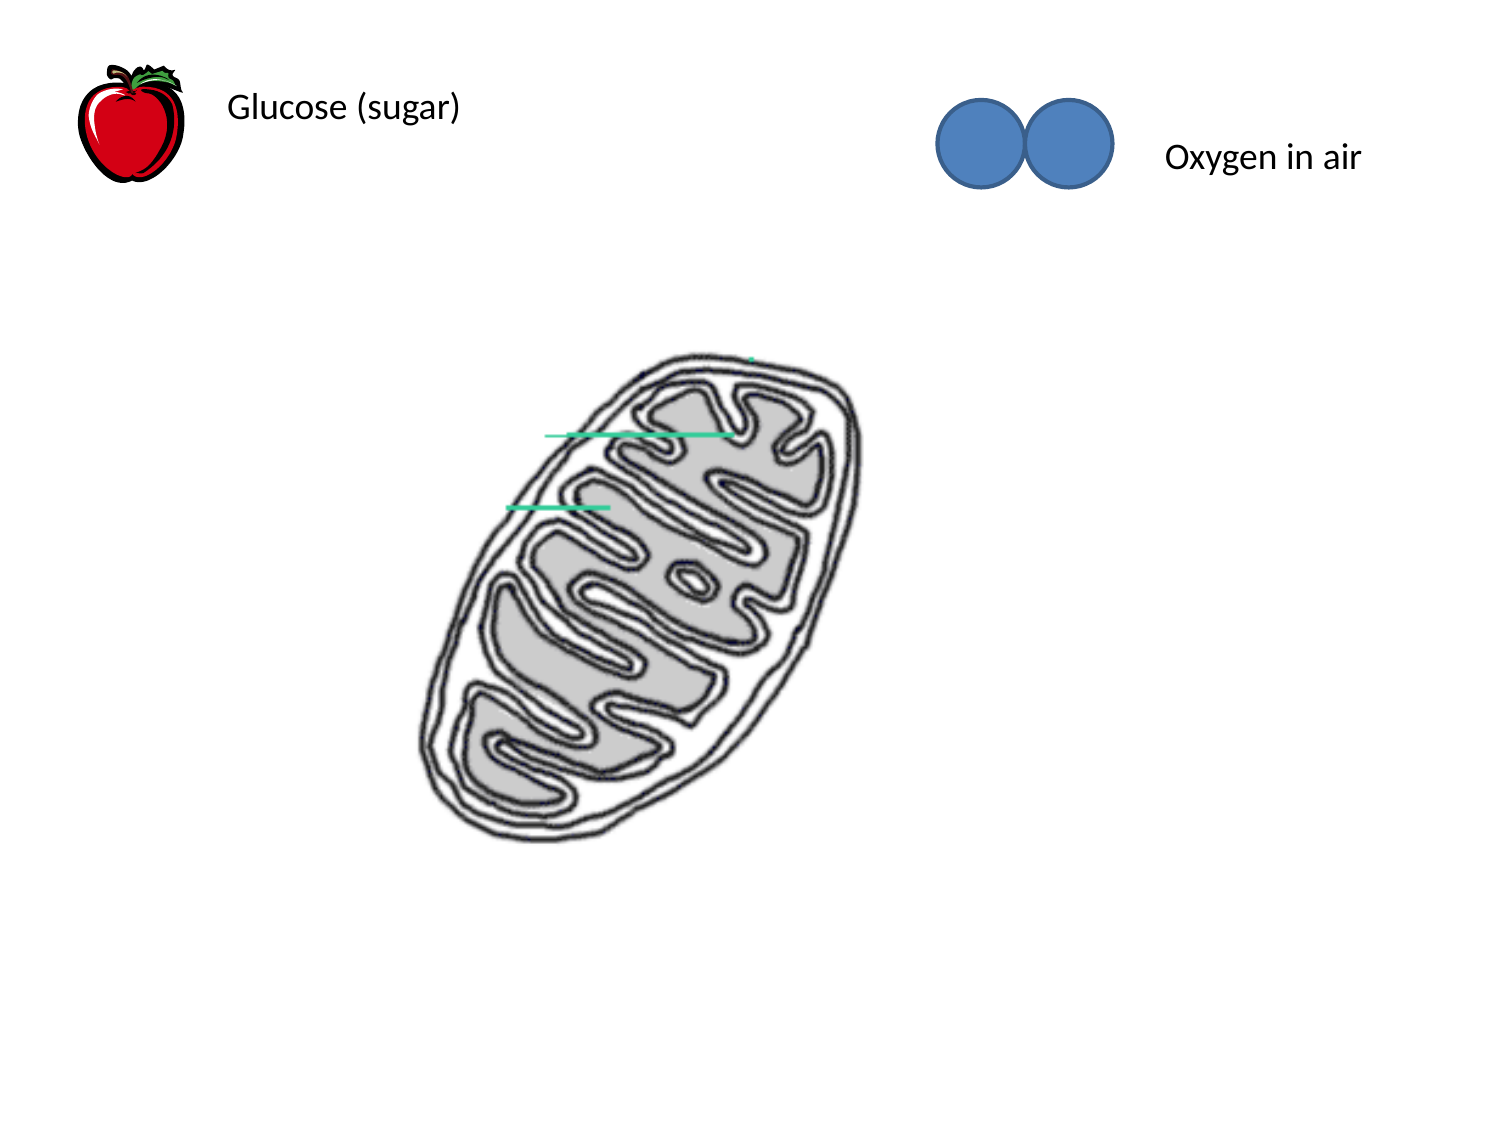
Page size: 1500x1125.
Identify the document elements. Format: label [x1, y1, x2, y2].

picture [124, 212, 881, 862]
text_box [74, 62, 651, 193]
text_box [937, 99, 1401, 188]
